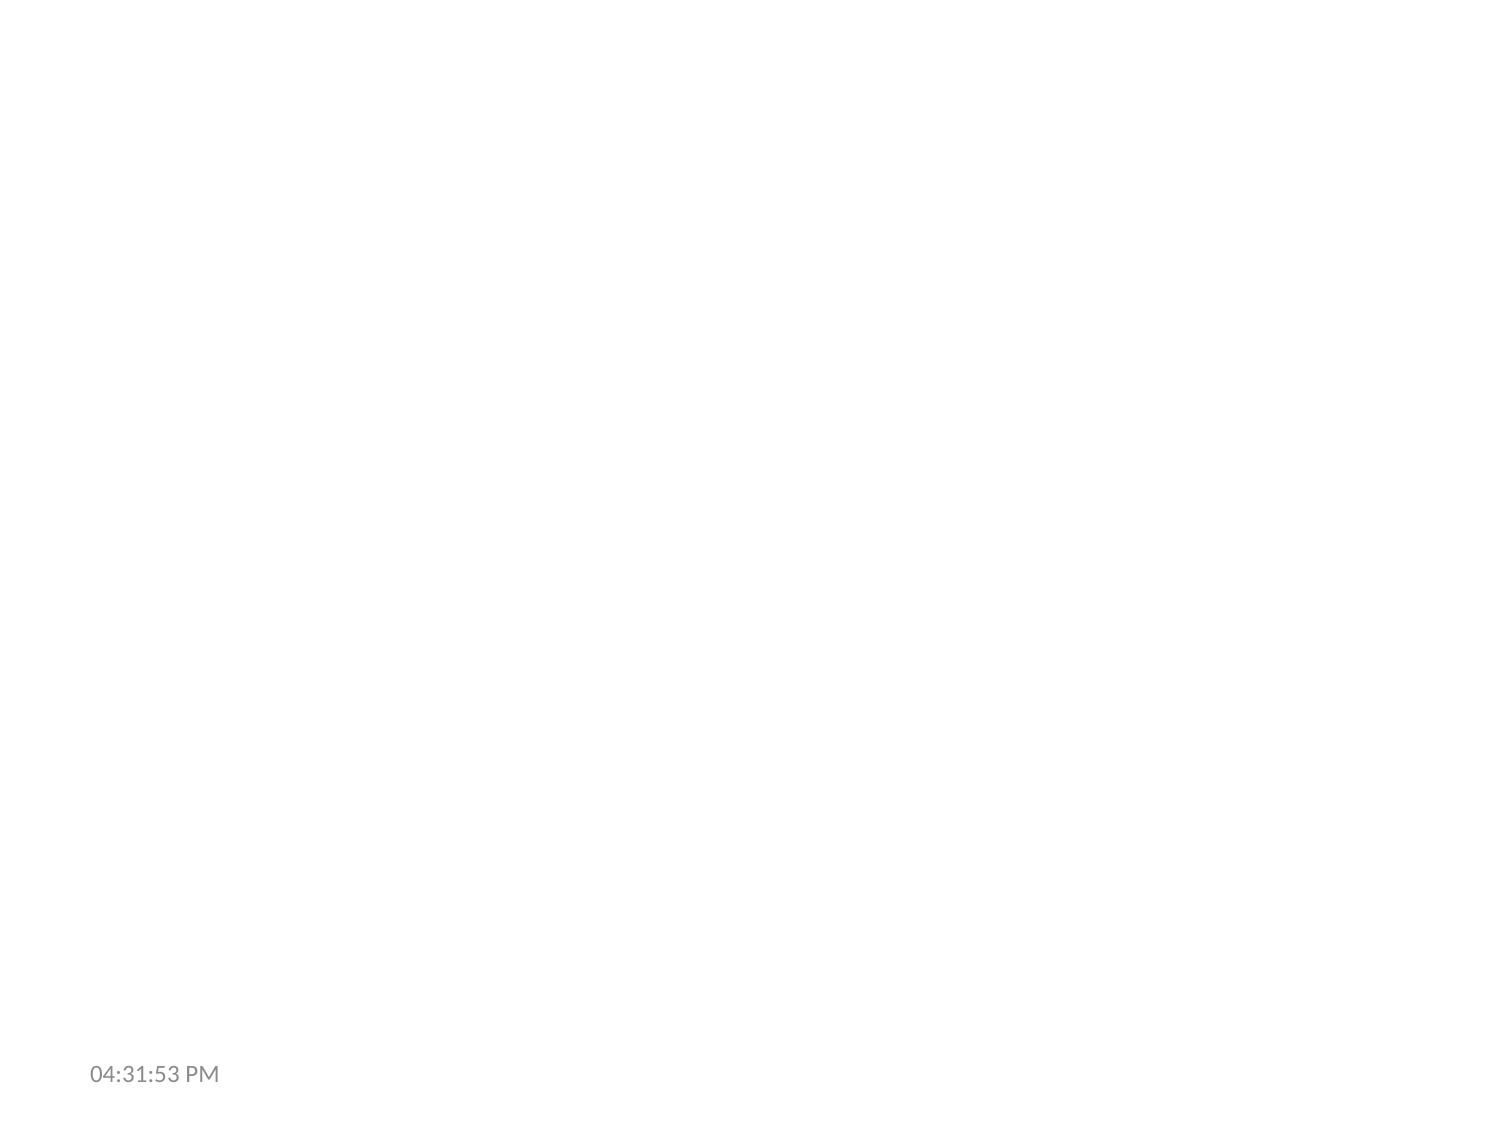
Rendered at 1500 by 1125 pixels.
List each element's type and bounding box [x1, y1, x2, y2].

slide_number [75, 1042, 425, 1103]
